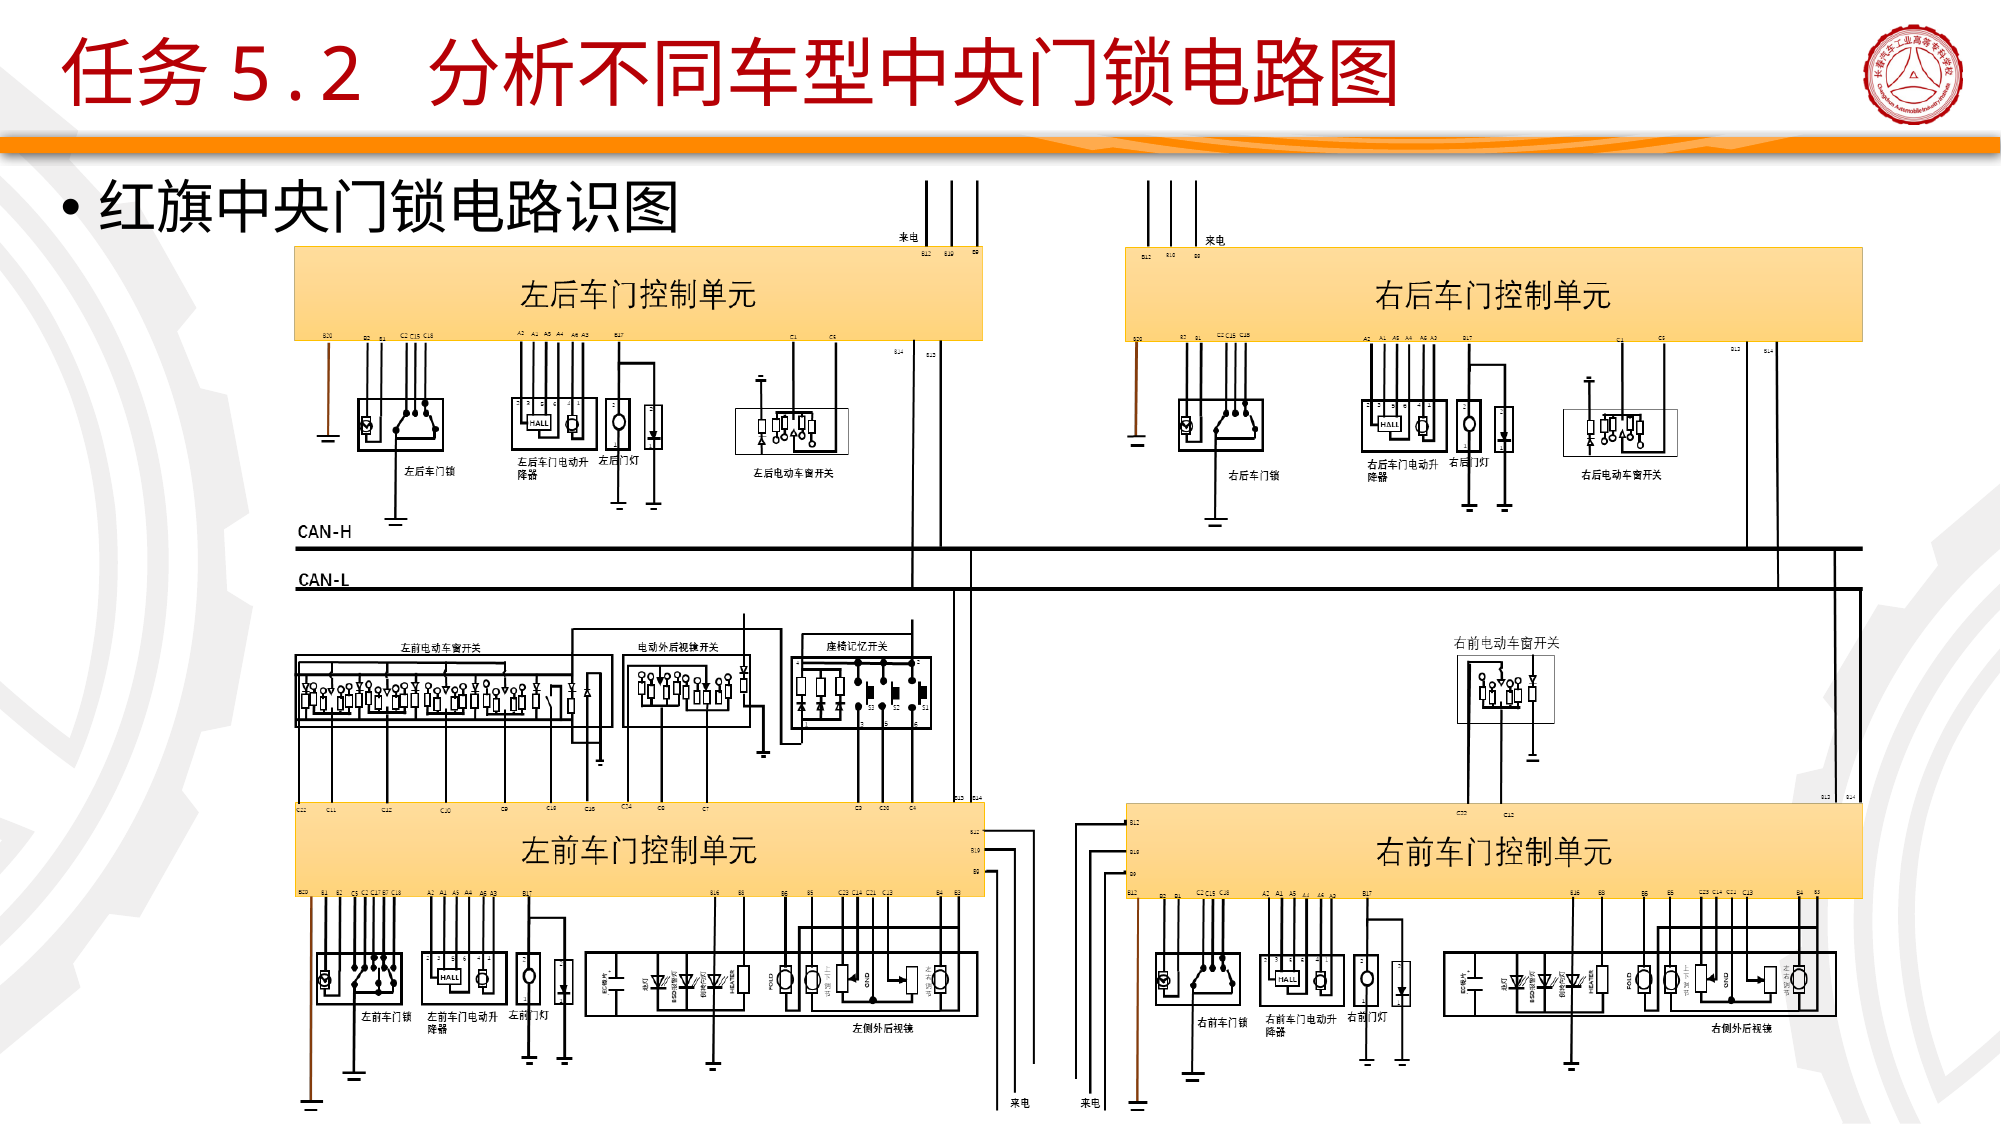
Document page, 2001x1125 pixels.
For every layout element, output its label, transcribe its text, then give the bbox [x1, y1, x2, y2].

list 红旗中央门锁电路识图 [45, 170, 1554, 252]
picture [1863, 24, 1963, 125]
title 任务5.2 分析不同车型中央门锁电路图 [45, 28, 1554, 128]
picture [284, 180, 1873, 1116]
